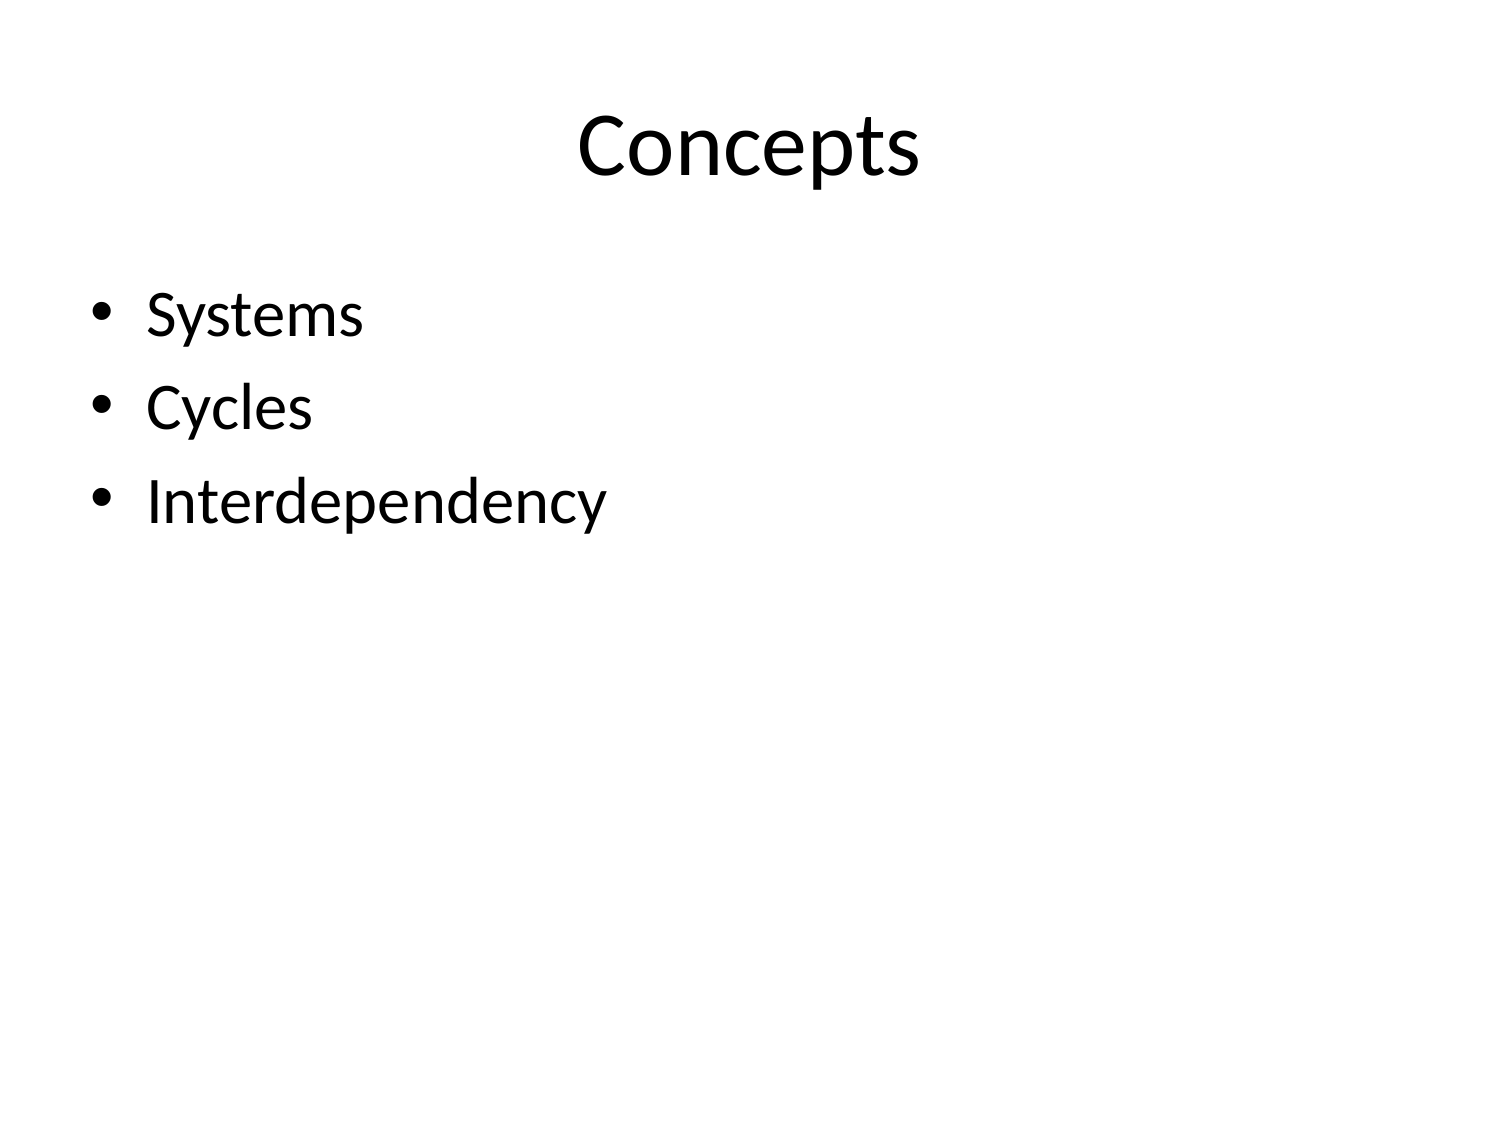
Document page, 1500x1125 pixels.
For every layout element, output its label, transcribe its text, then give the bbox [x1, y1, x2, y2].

list Systems Cycles Interdependency [75, 262, 1425, 1005]
title Concepts [75, 45, 1425, 233]
